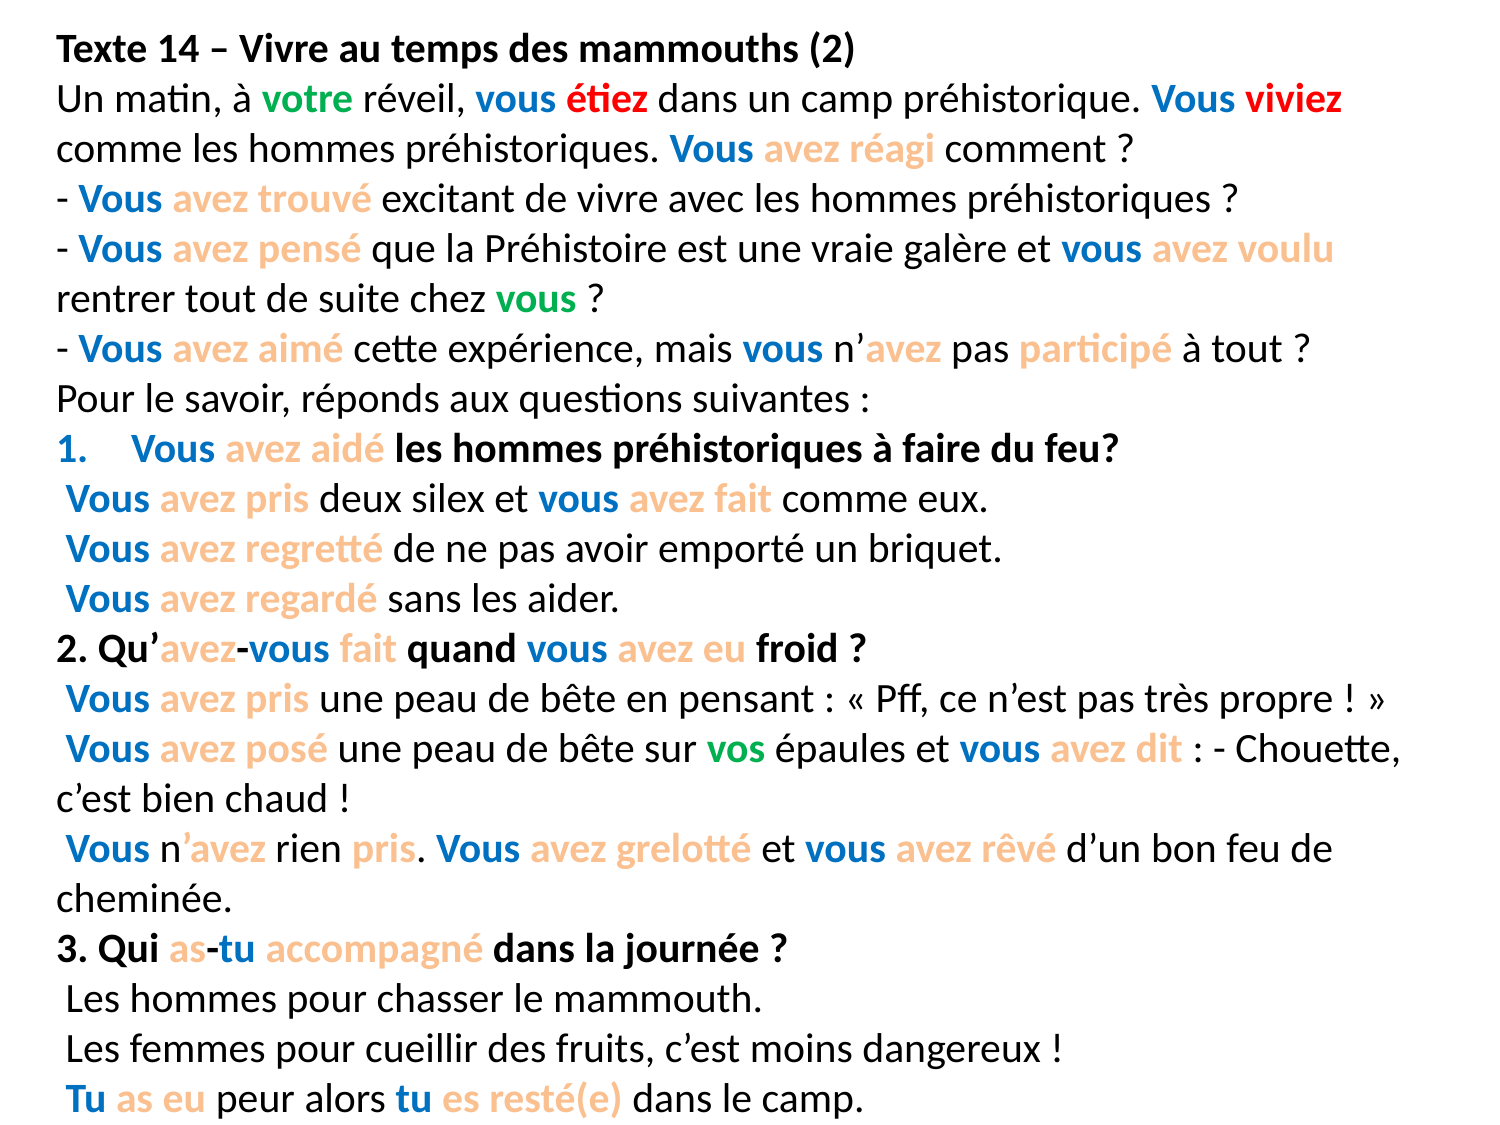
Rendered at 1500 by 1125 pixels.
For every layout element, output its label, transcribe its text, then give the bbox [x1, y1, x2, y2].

text_box Texte 14 – Vivre au temps des mammouths (2) Un matin, à votre réveil, vous étiez dans un camp préhistorique. Vous viviez comme les hommes préhistoriques. Vous avez réagi comment ? - Vous avez trouvé excitant de vivre avec les hommes préhistoriques ? - Vous avez pensé que la Préhistoire est une vraie galère et vous avez voulu rentrer tout de suite chez vous ? - Vous avez aimé cette expérience, mais vous n’avez pas participé à tout ? Pour le savoir, réponds aux questions suivantes : Vous avez aidé les hommes préhistoriques à faire du feu? Vous avez pris deux silex et vous avez fait comme eux. Vous avez regretté de ne pas avoir emporté un briquet. Vous avez regardé sans les aider. 2. Qu’avez-vous fait quand vous avez eu froid ? Vous avez pris une peau de bête en pensant : « Pff, ce n’est pas très propre ! » Vous avez posé une peau de bête sur vos épaules et vous avez dit : - Chouette, c’est bien chaud ! Vous n’avez rien pris. Vous avez grelotté et vous avez rêvé d’un bon feu de cheminée. 3. Qui as-tu accompagné dans la journée ? Les hommes pour chasser le mammouth. Les femmes pour cueillir des fruits, c’est moins dangereux ! Tu as eu peur alors tu es resté(e) dans le camp. [41, 13, 1471, 1125]
